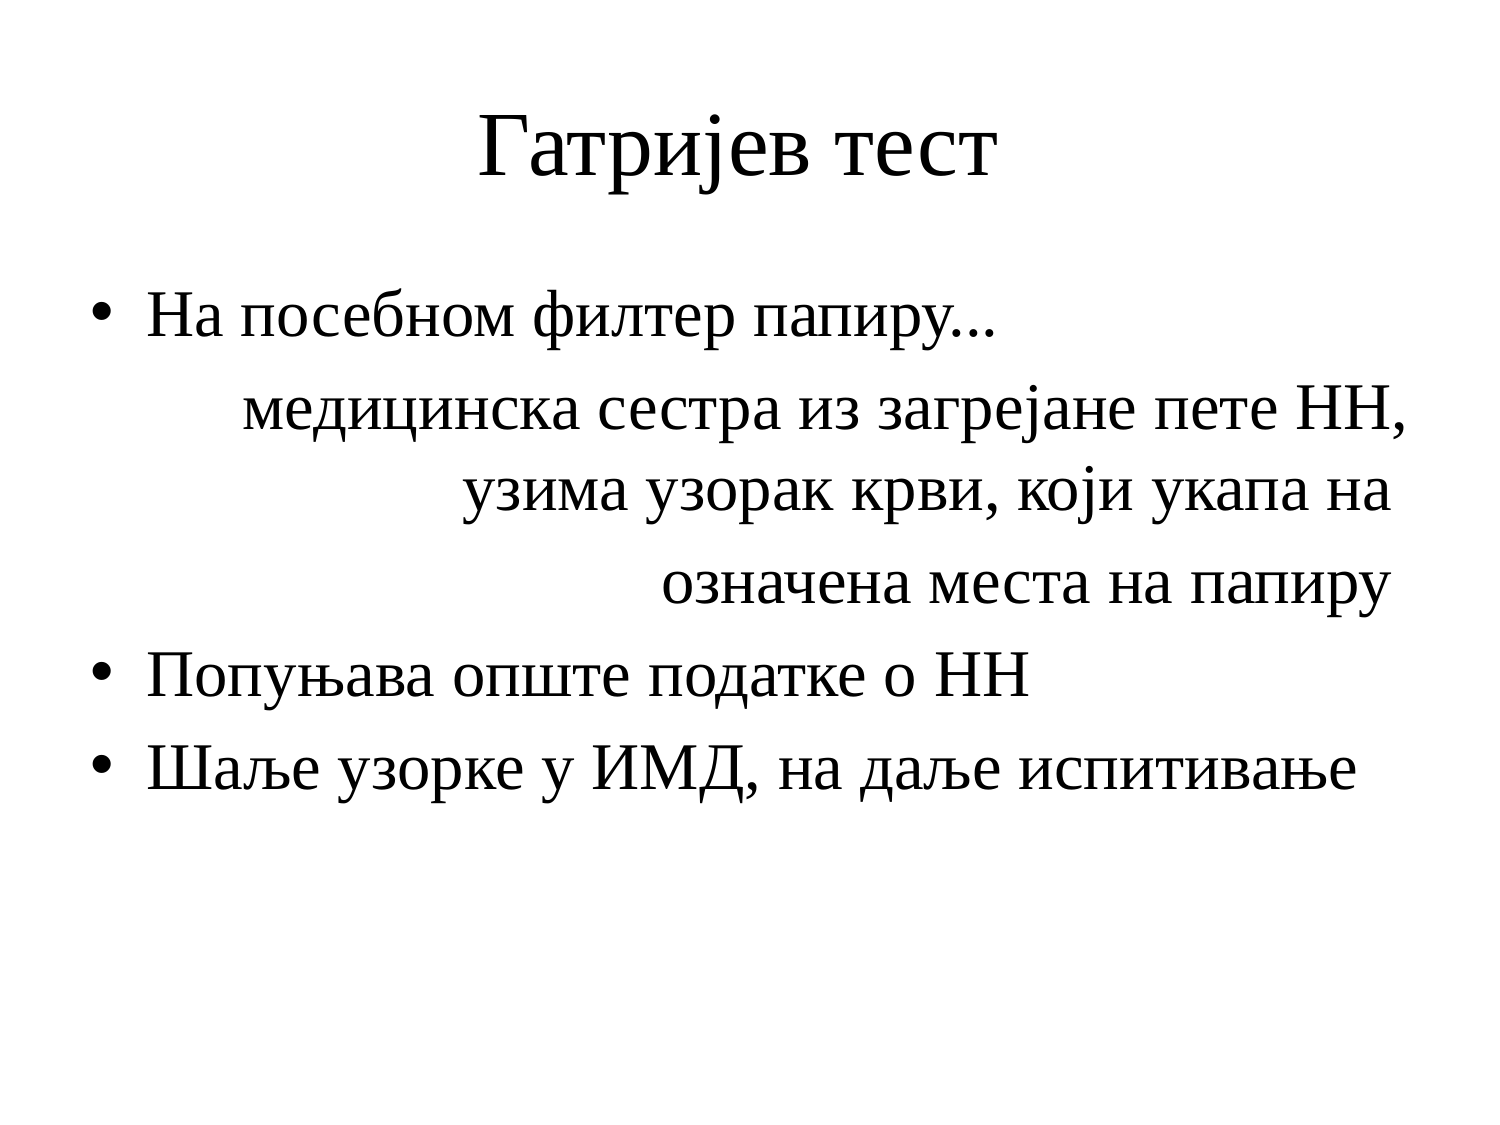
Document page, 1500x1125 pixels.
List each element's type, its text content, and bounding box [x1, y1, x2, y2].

title Гатријев тест [75, 45, 1425, 233]
list На посебном филтер папиру... медицинска сестра из загрејане пете НН, узима узорак крви, који укапа на означена места на папиру Попуњава опште податке о НН Шаље узорке у ИМД, на даље испитивање [75, 262, 1425, 1005]
